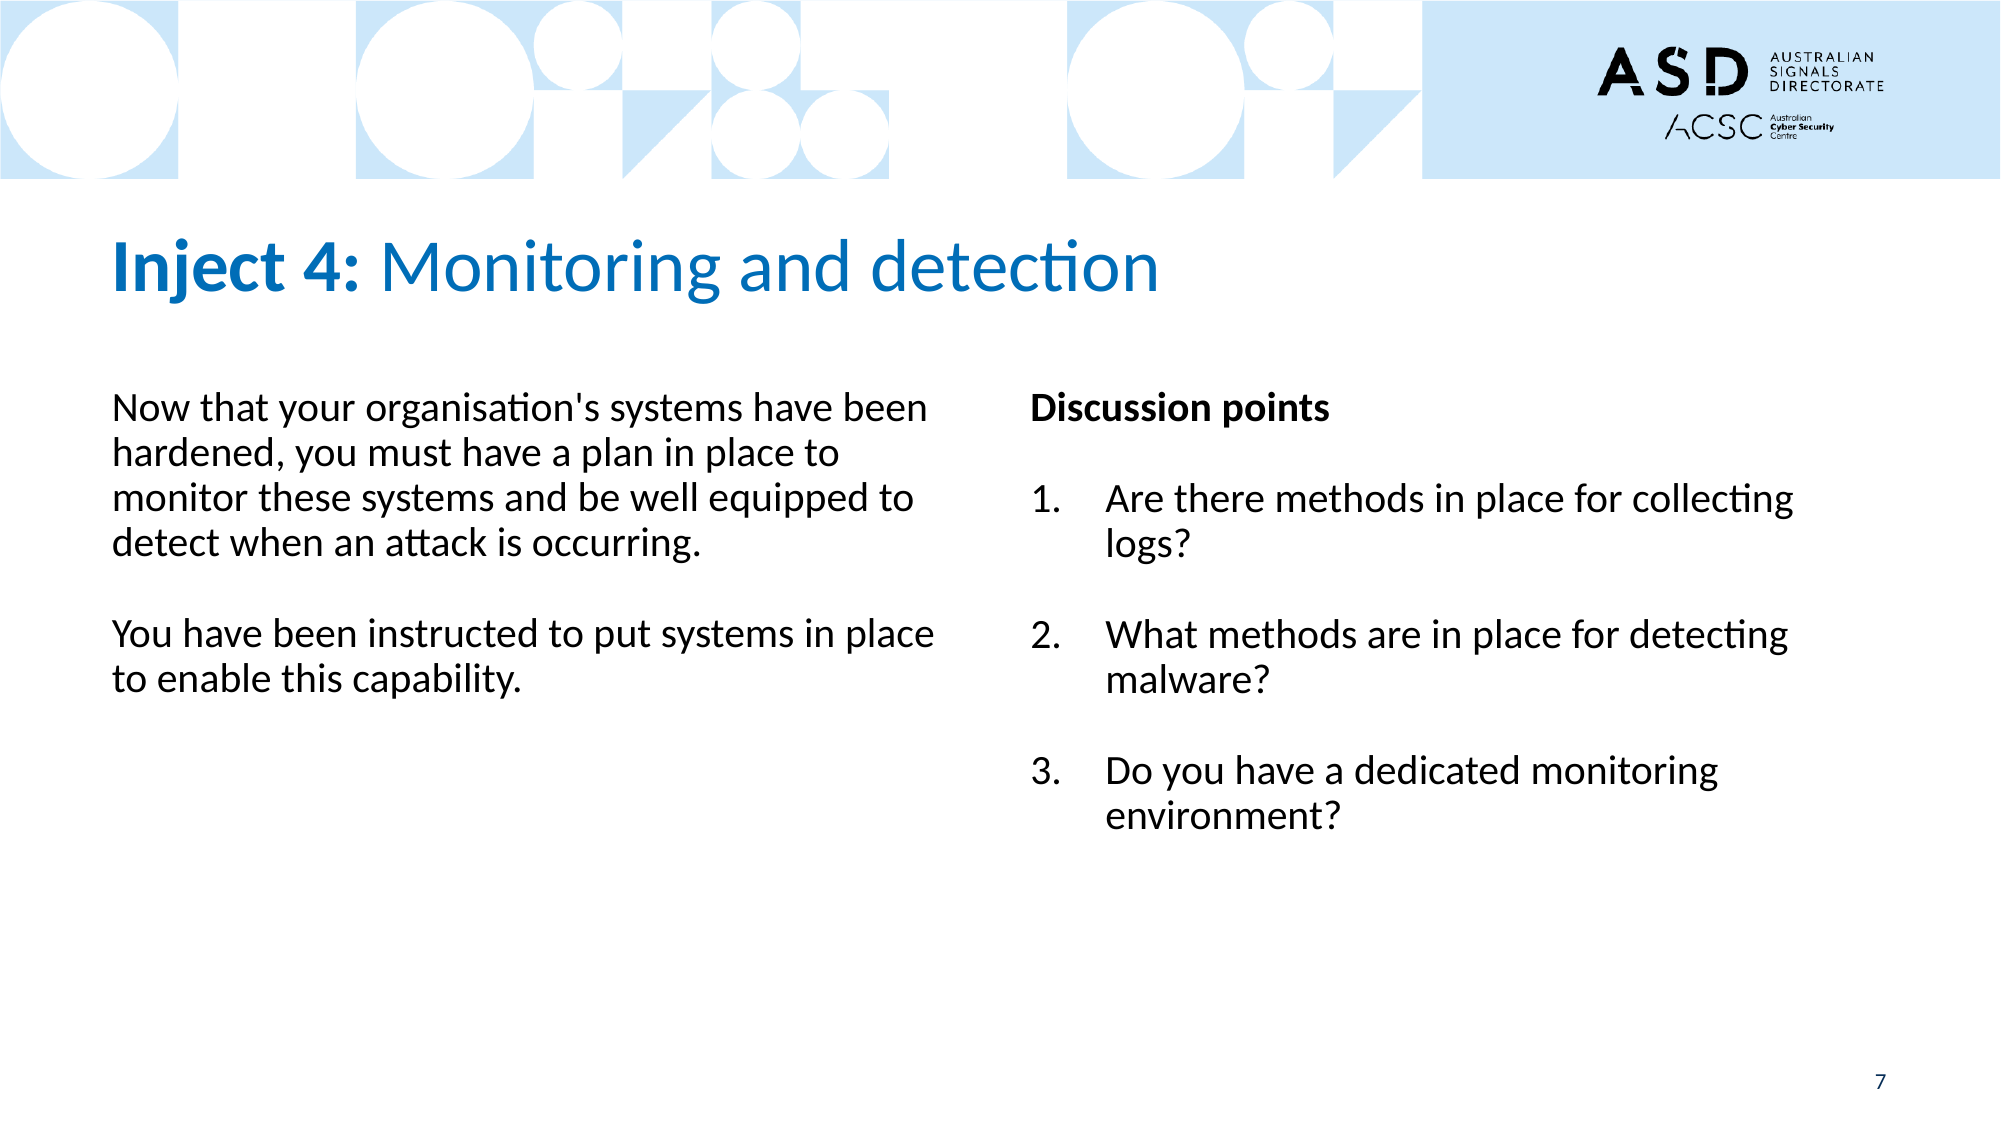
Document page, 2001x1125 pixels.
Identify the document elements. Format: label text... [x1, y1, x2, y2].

picture [0, 0, 2001, 179]
title Inject 4: Monitoring and detection [96, 207, 1902, 328]
list Discussion points Are there methods in place for collecting logs? What methods are in place for detecting malware? Do you have a dedicated monitoring environment? [1015, 378, 1902, 1051]
slide_number 7 [1799, 1050, 1902, 1111]
list Now that your organisation's systems have been hardened, you must have a plan in place to monitor these systems and be well equipped to detect when an attack is occurring. You have been instructed to put systems in place to enable this capability. [96, 378, 983, 1007]
